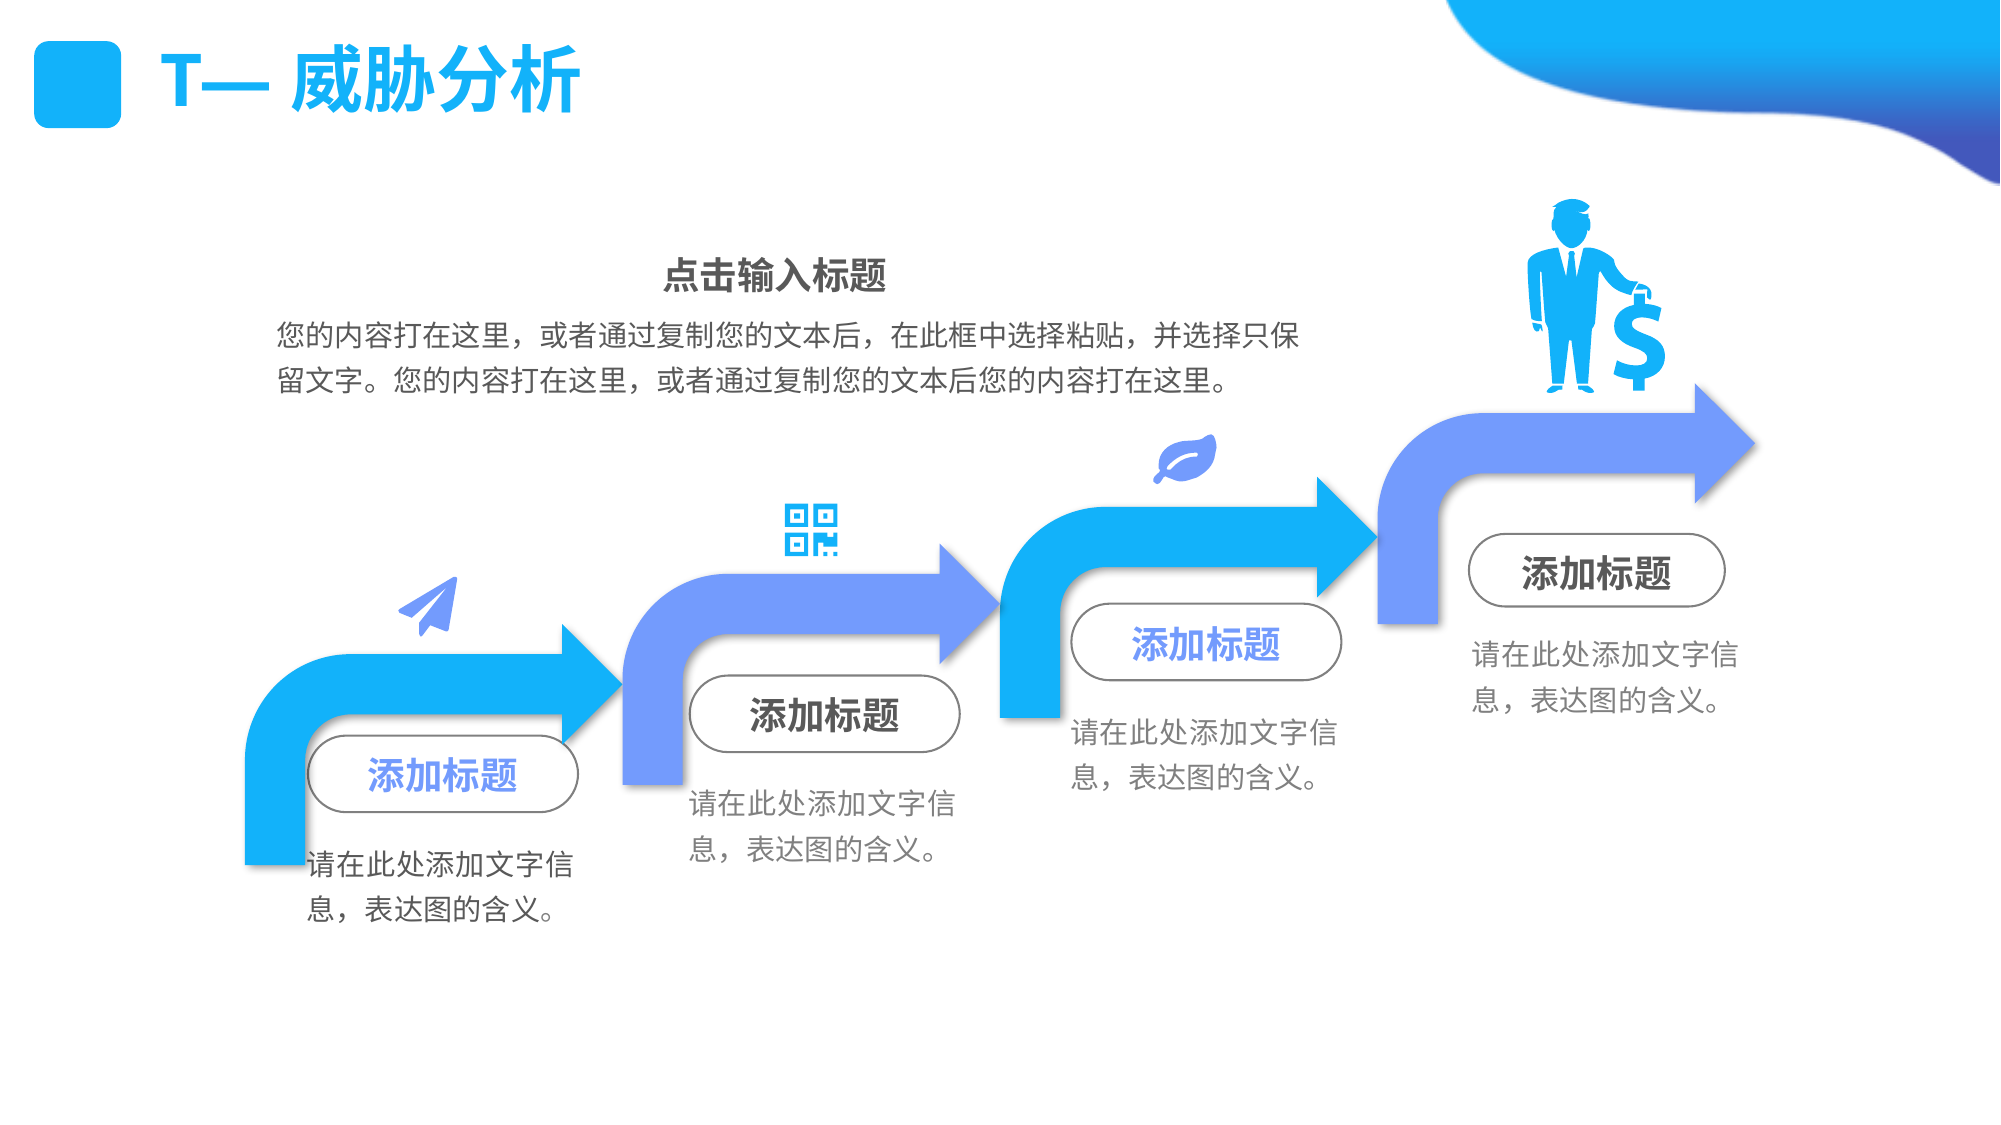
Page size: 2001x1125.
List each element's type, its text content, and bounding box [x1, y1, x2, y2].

picture [1445, 0, 2000, 186]
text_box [244, 192, 1756, 933]
text_box T—威胁分析 [149, 28, 891, 128]
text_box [261, 244, 1321, 403]
